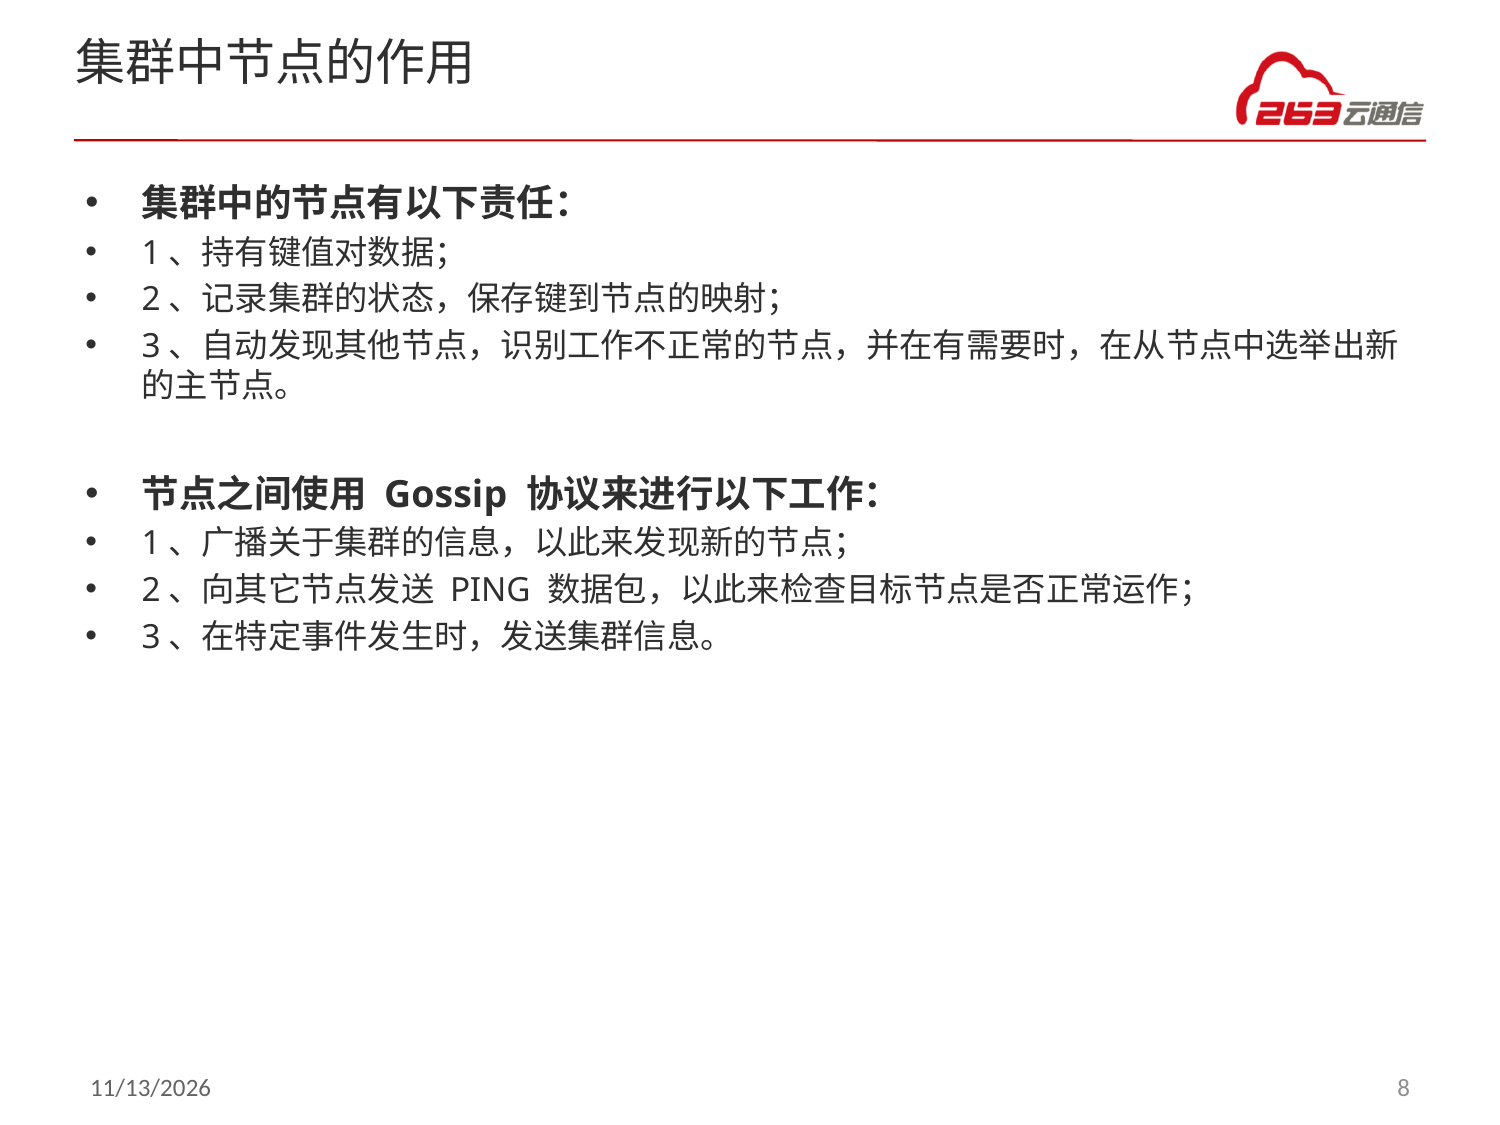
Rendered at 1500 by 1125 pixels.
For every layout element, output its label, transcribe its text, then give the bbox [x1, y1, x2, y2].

title 集群中节点的作用 [75, 30, 1235, 136]
picture [1230, 37, 1430, 141]
list 集群中的节点有以下责任： 1、持有键值对数据； 2、记录集群的状态，保存键到节点的映射； 3、自动发现其他节点，识别工作不正常的节点，并在有需要时，在从节点中选举出新的主节点。 节点之间使用 Gossip 协议来进行以下工作： 1、广播关于集群的信息，以此来发现新的节点； 2、向其它节点发送 PING 数据包，以此来检查目标节点是否正常运作； 3、在特定事件发生时，发送集群信息。 [70, 171, 1421, 1016]
